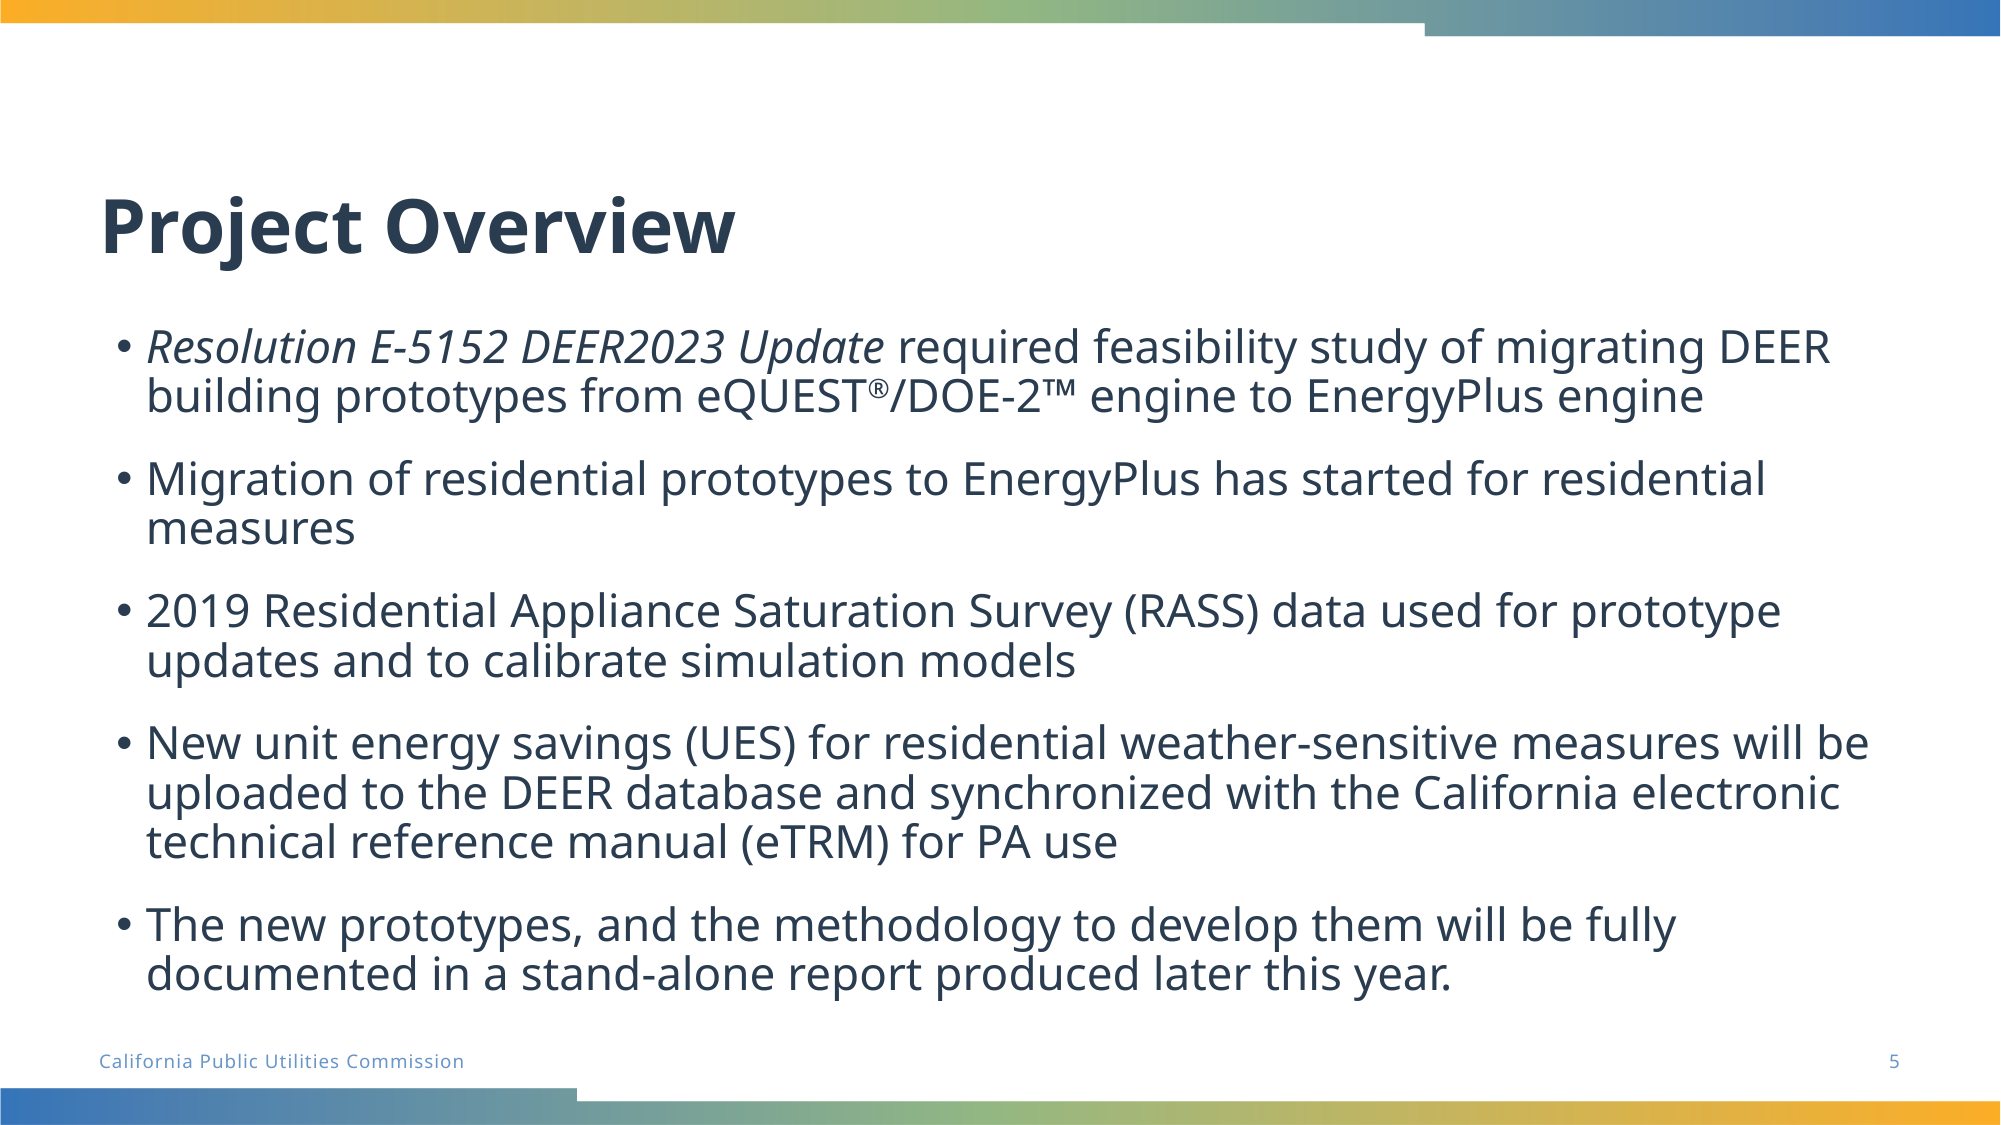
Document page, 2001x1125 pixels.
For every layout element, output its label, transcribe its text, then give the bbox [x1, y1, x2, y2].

slide_number 5 [1837, 1050, 1900, 1080]
picture [0, 0, 2001, 1125]
title Project Overview [99, 59, 1900, 278]
list Resolution E-5152 DEER2023 Update required feasibility study of migrating DEER building prototypes from eQUEST®/DOE-2™ engine to EnergyPlus engine Migration of residential prototypes to EnergyPlus has started for residential measures 2019 Residential Appliance Saturation Survey (RASS) data used for prototype updates and to calibrate simulation models New unit energy savings (UES) for residential weather-sensitive measures will be uploaded to the DEER database and synchronized with the California electronic technical reference manual (eTRM) for PA use The new prototypes, and the methodology to develop them will be fully documented in a stand-alone report produced later this year. [116, 323, 1939, 1125]
